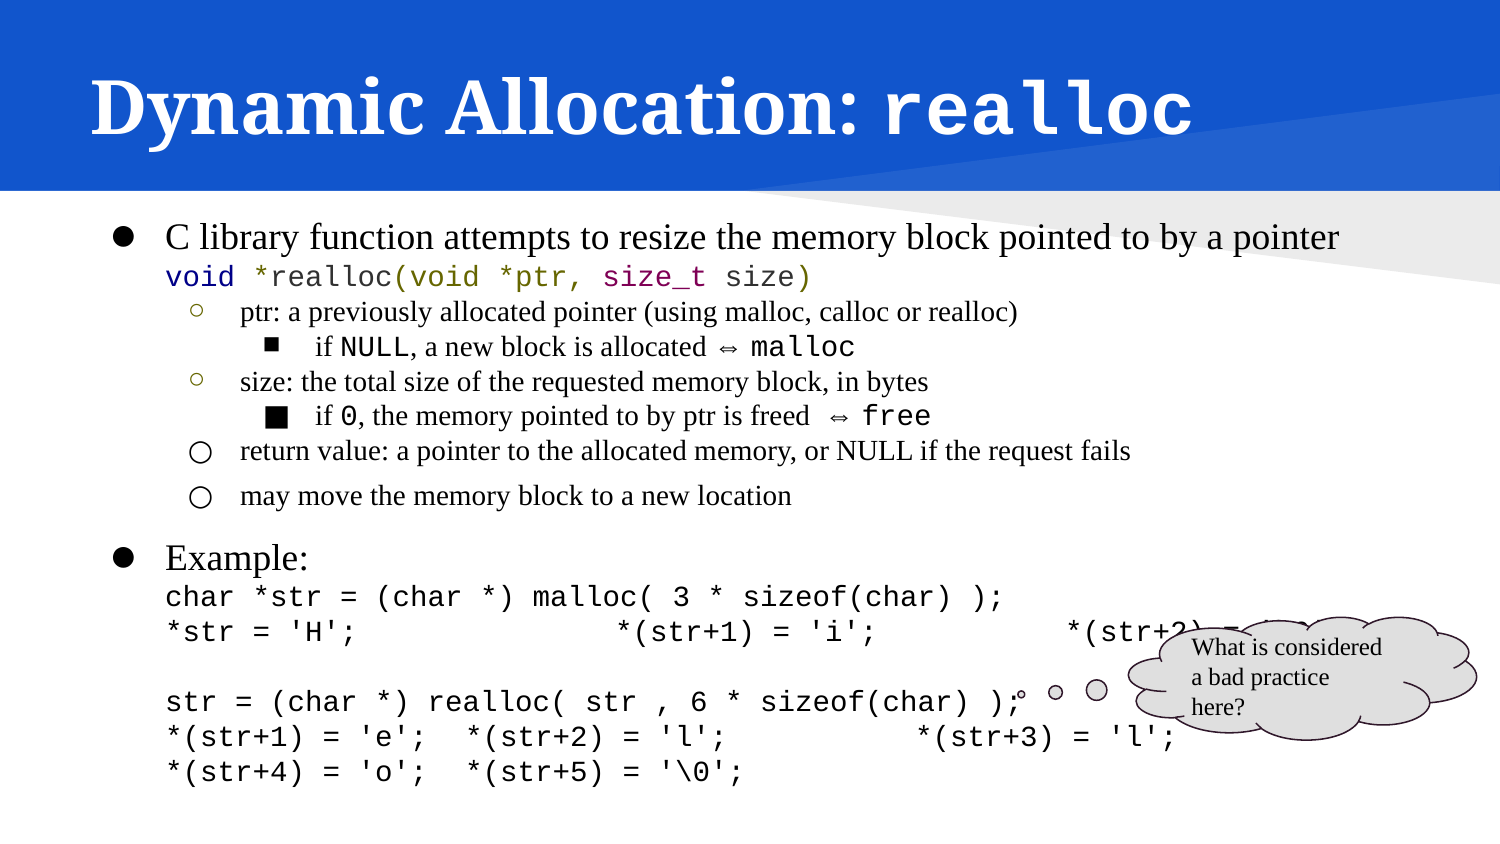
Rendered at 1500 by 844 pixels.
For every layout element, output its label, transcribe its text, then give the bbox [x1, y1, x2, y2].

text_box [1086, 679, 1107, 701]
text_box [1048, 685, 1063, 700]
list C library function attempts to resize the memory block pointed to by a pointer void *realloc(void *ptr, size_t size) ptr: a previously allocated pointer (using malloc, calloc or realloc) if NULL, a new block is allocated ⇔ malloc size: the total size of the requested memory block, in bytes if 0, the memory pointed to by ptr is freed ⇔ free return value: a pointer to the allocated memory, or NULL if the request fails may move the memory block to a new location Example: char *str = (char *) malloc( 3 * sizeof(char) ); *str = 'H'; *(str+1) = 'i'; *(str+2) = '\0'; str = (char *) realloc( str , 6 * sizeof(char) ); *(str+1) = 'e'; *(str+2) = 'l'; *(str+3) = 'l'; *(str+4) = 'o'; *(str+5) = '\0'; [75, 196, 1425, 808]
title Dynamic Allocation: realloc [75, 33, 1425, 175]
text_box What is considered a bad practice here? [1128, 617, 1477, 741]
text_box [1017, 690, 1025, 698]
